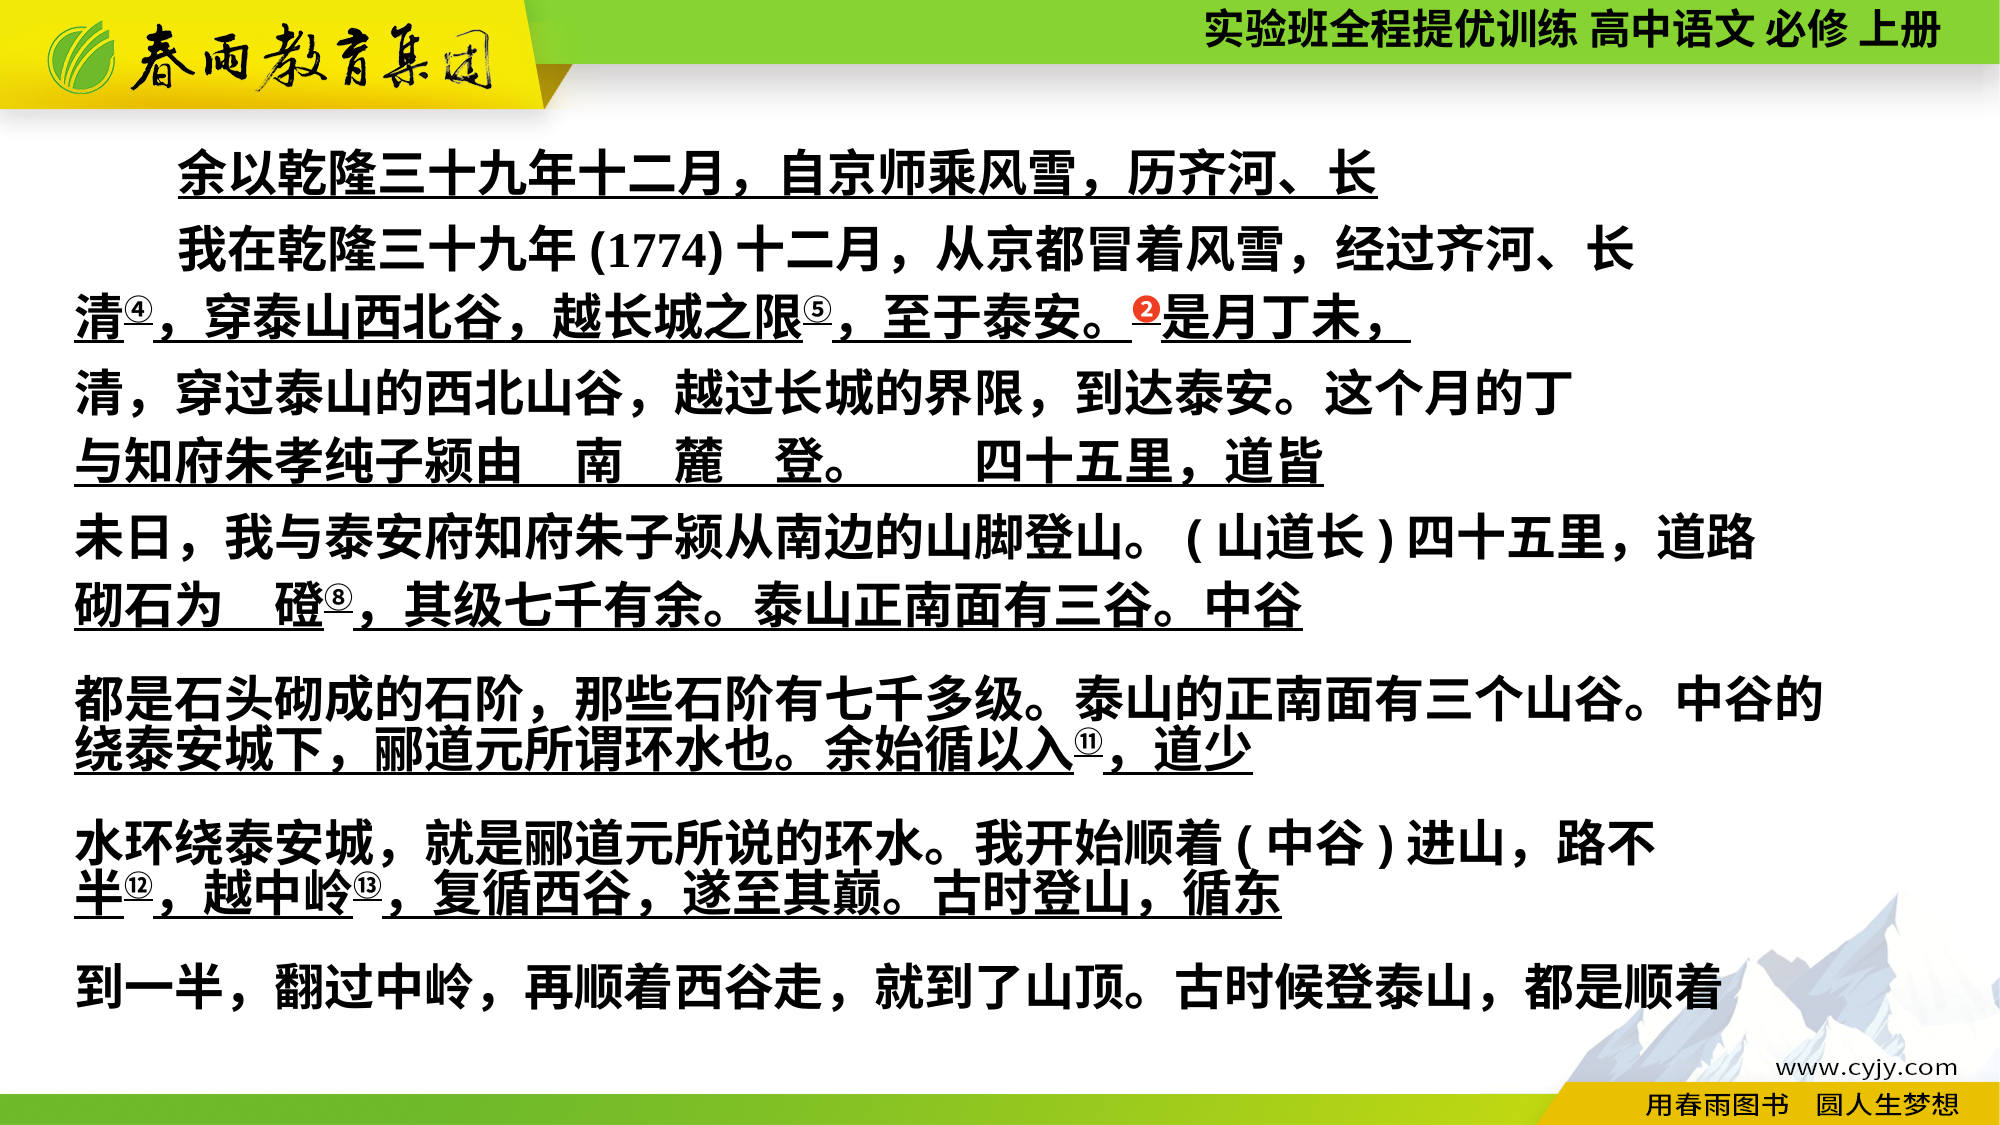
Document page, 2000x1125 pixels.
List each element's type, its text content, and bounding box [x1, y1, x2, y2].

picture [0, 0, 2000, 1125]
text_box 我在乾隆三十九年(1774)十二月，从京都冒着风雪，经过齐河、长 清，穿过泰山的西北山谷，越过长城的界限，到达泰安。这个月的丁 未日，我与泰安府知府朱子颍从南边的山脚登山。(山道长)四十五里，道路 都是石头砌成的石阶，那些石阶有七千多级。泰山的正南面有三个山谷。中谷的 水环绕泰安城，就是郦道元所说的环水。我开始顺着(中谷)进山，路不 到一半，翻过中岭，再顺着西谷走，就到了山顶。古时候登泰山，都是顺着 [59, 197, 1944, 1023]
